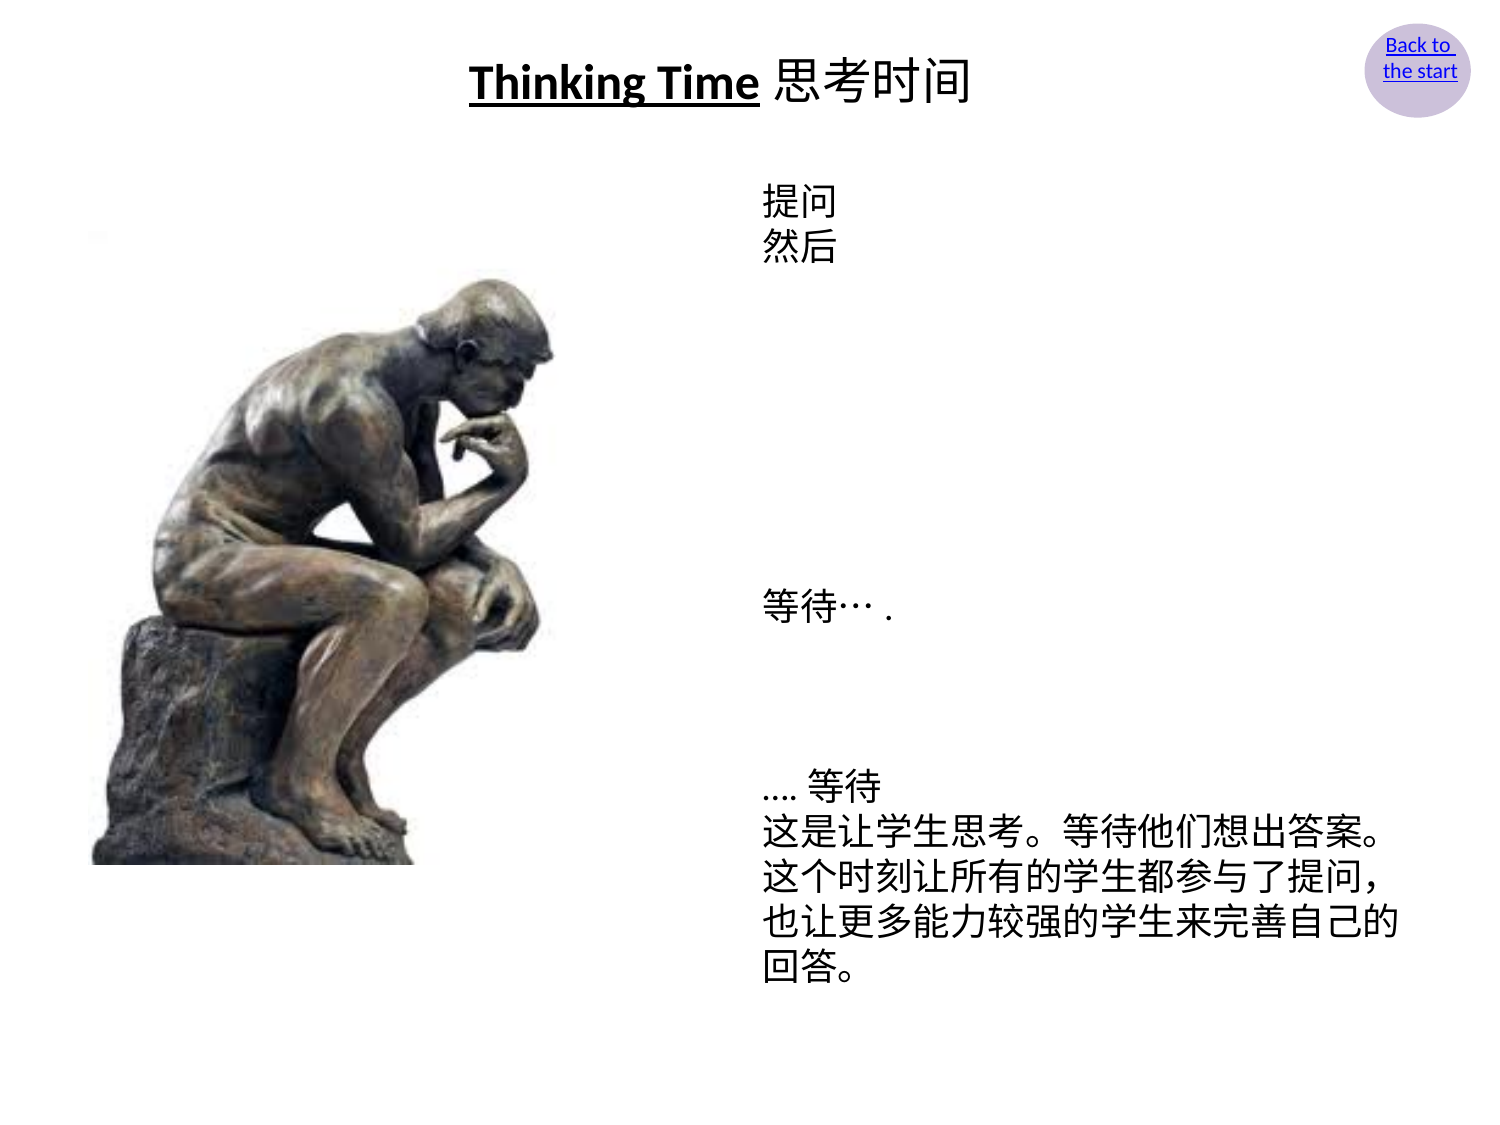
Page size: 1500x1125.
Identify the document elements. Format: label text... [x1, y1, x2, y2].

text_box [1367, 91, 1468, 120]
text_box Back to the start [1359, 23, 1483, 91]
picture [88, 231, 562, 866]
text_box 提问 然后 等待…. ….等待 这是让学生思考。等待他们想出答案。这个时刻让所有的学生都参与了提问，也让更多能力较强的学生来完善自己的回答。 [747, 170, 1433, 995]
text_box Thinking Time思考时间 [218, 42, 1223, 178]
